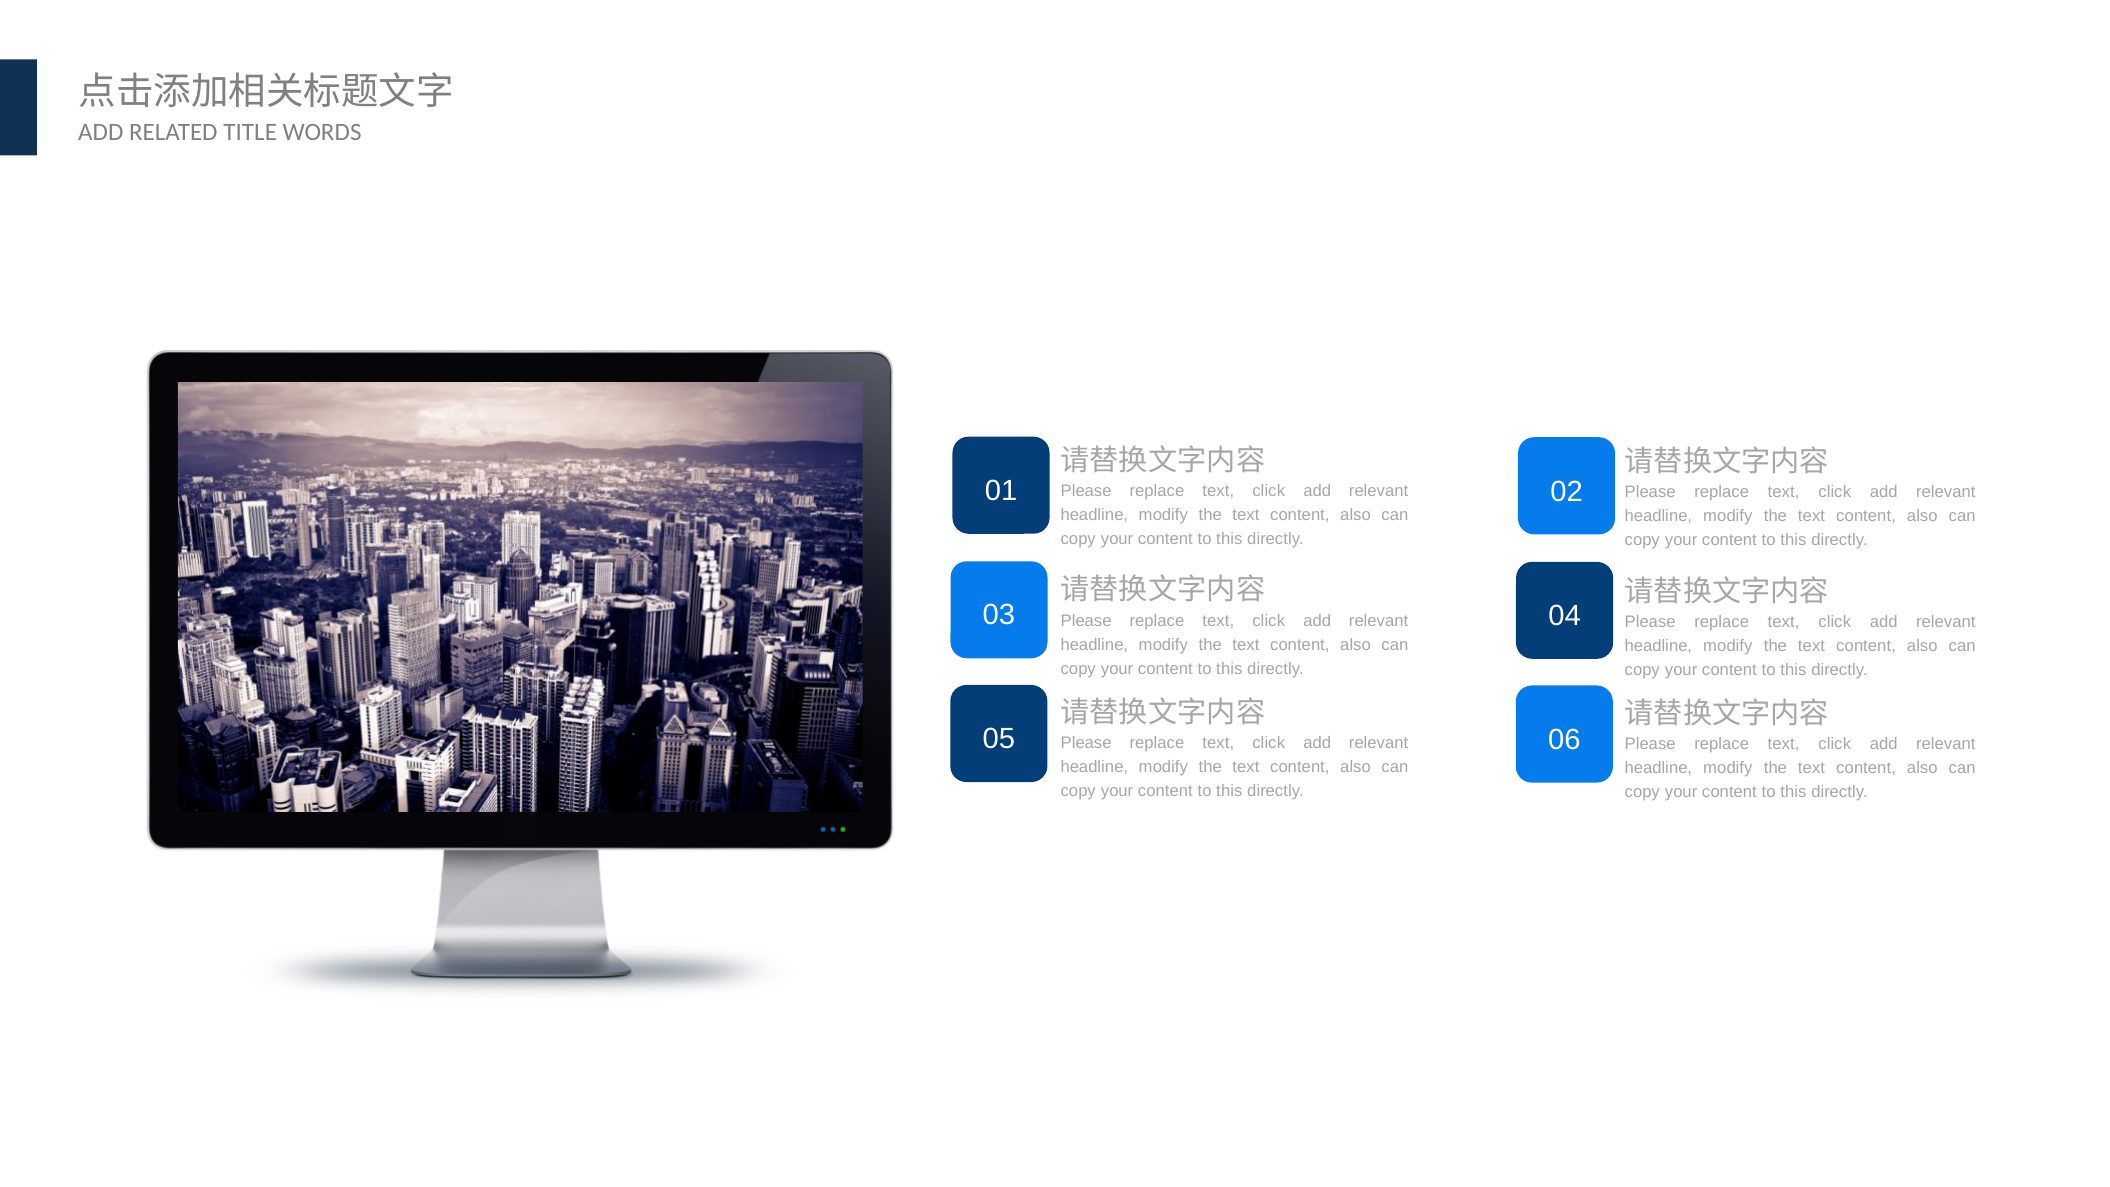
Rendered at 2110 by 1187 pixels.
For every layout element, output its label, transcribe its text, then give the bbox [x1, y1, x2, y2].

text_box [1060, 434, 1409, 802]
text_box 06 [1514, 684, 1615, 784]
text_box 01 [951, 435, 1051, 535]
text_box 04 [1514, 560, 1615, 660]
text_box 02 [1516, 436, 1617, 536]
text_box 05 [949, 683, 1049, 784]
text_box 点击添加相关标题文字 [62, 59, 470, 121]
text_box ADD RELATED TITLE WORDS [62, 107, 379, 154]
text_box 03 [949, 560, 1049, 660]
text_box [1624, 435, 1976, 803]
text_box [119, 350, 921, 1005]
